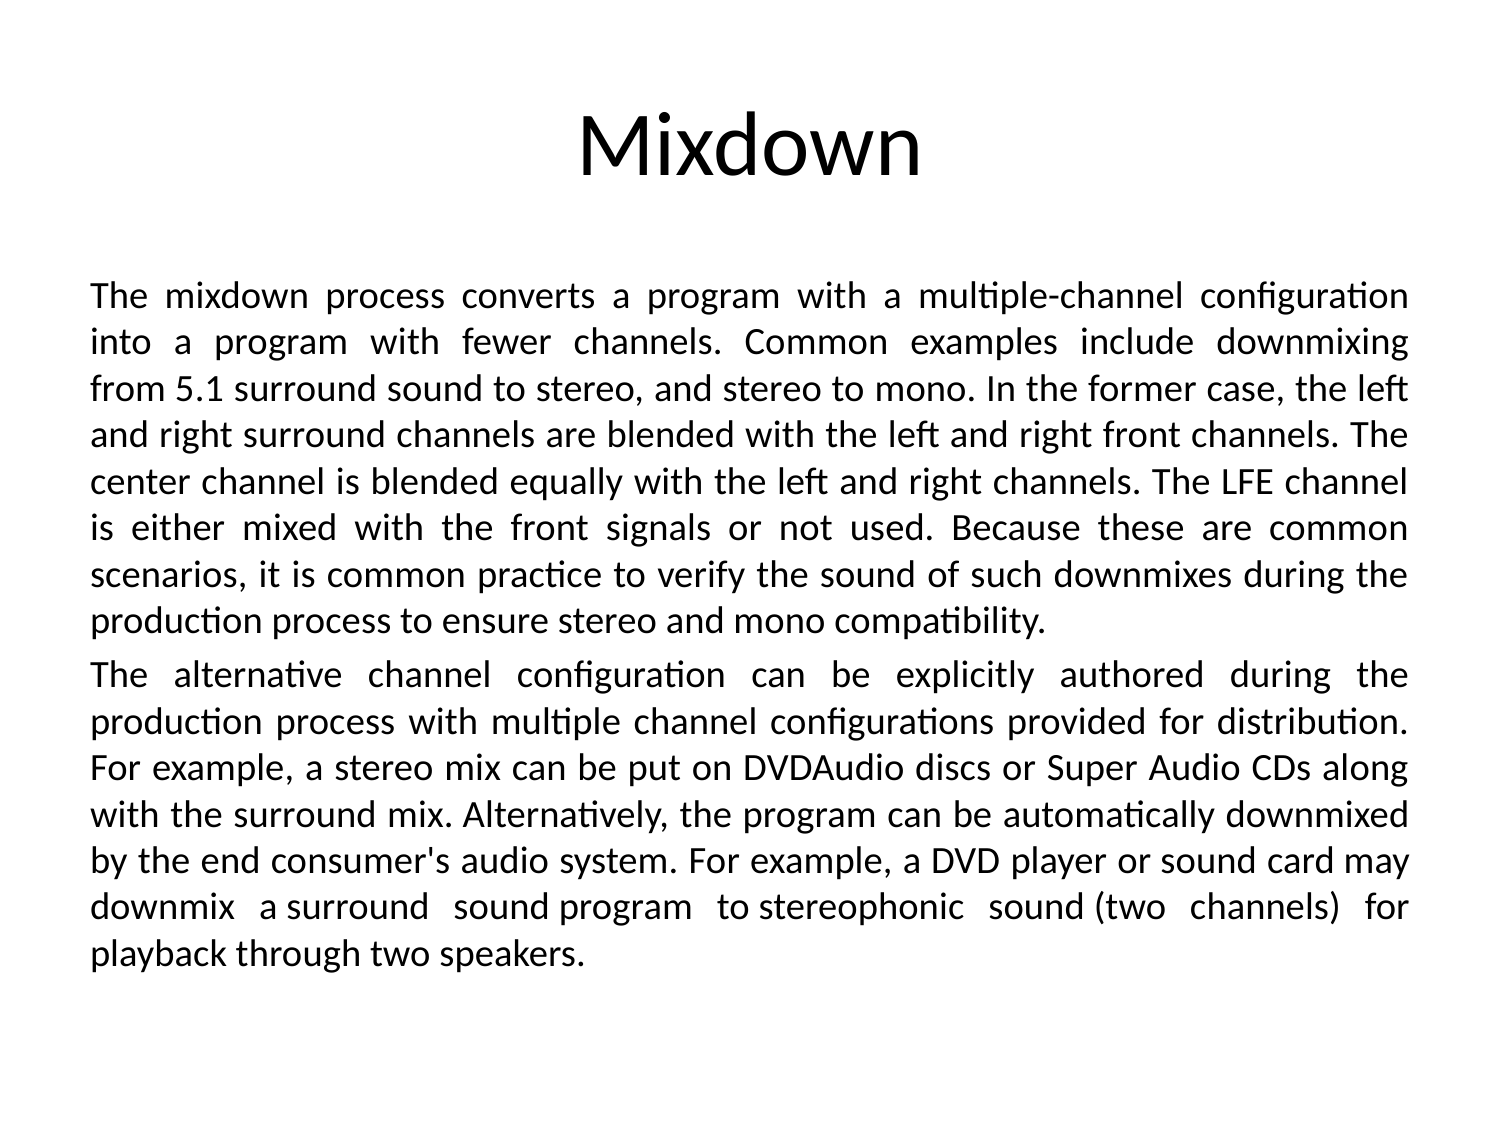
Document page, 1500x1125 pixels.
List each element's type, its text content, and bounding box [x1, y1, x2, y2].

title Mixdown [75, 45, 1425, 233]
list The mixdown process converts a program with a multiple-channel configuration into a program with fewer channels. Common examples include downmixing from 5.1 surround sound to stereo, and stereo to mono. In the former case, the left and right surround channels are blended with the left and right front channels. The center channel is blended equally with the left and right channels. The LFE channel is either mixed with the front signals or not used. Because these are common scenarios, it is common practice to verify the sound of such downmixes during the production process to ensure stereo and mono compatibility. The alternative channel configuration can be explicitly authored during the production process with multiple channel configurations provided for distribution. For example, a stereo mix can be put on DVDAudio discs or Super Audio CDs along with the surround mix. Alternatively, the program can be automatically downmixed by the end consumer's audio system. For example, a DVD player or sound card may downmix a surround sound program to stereophonic sound (two channels) for playback through two speakers. [75, 262, 1425, 1005]
